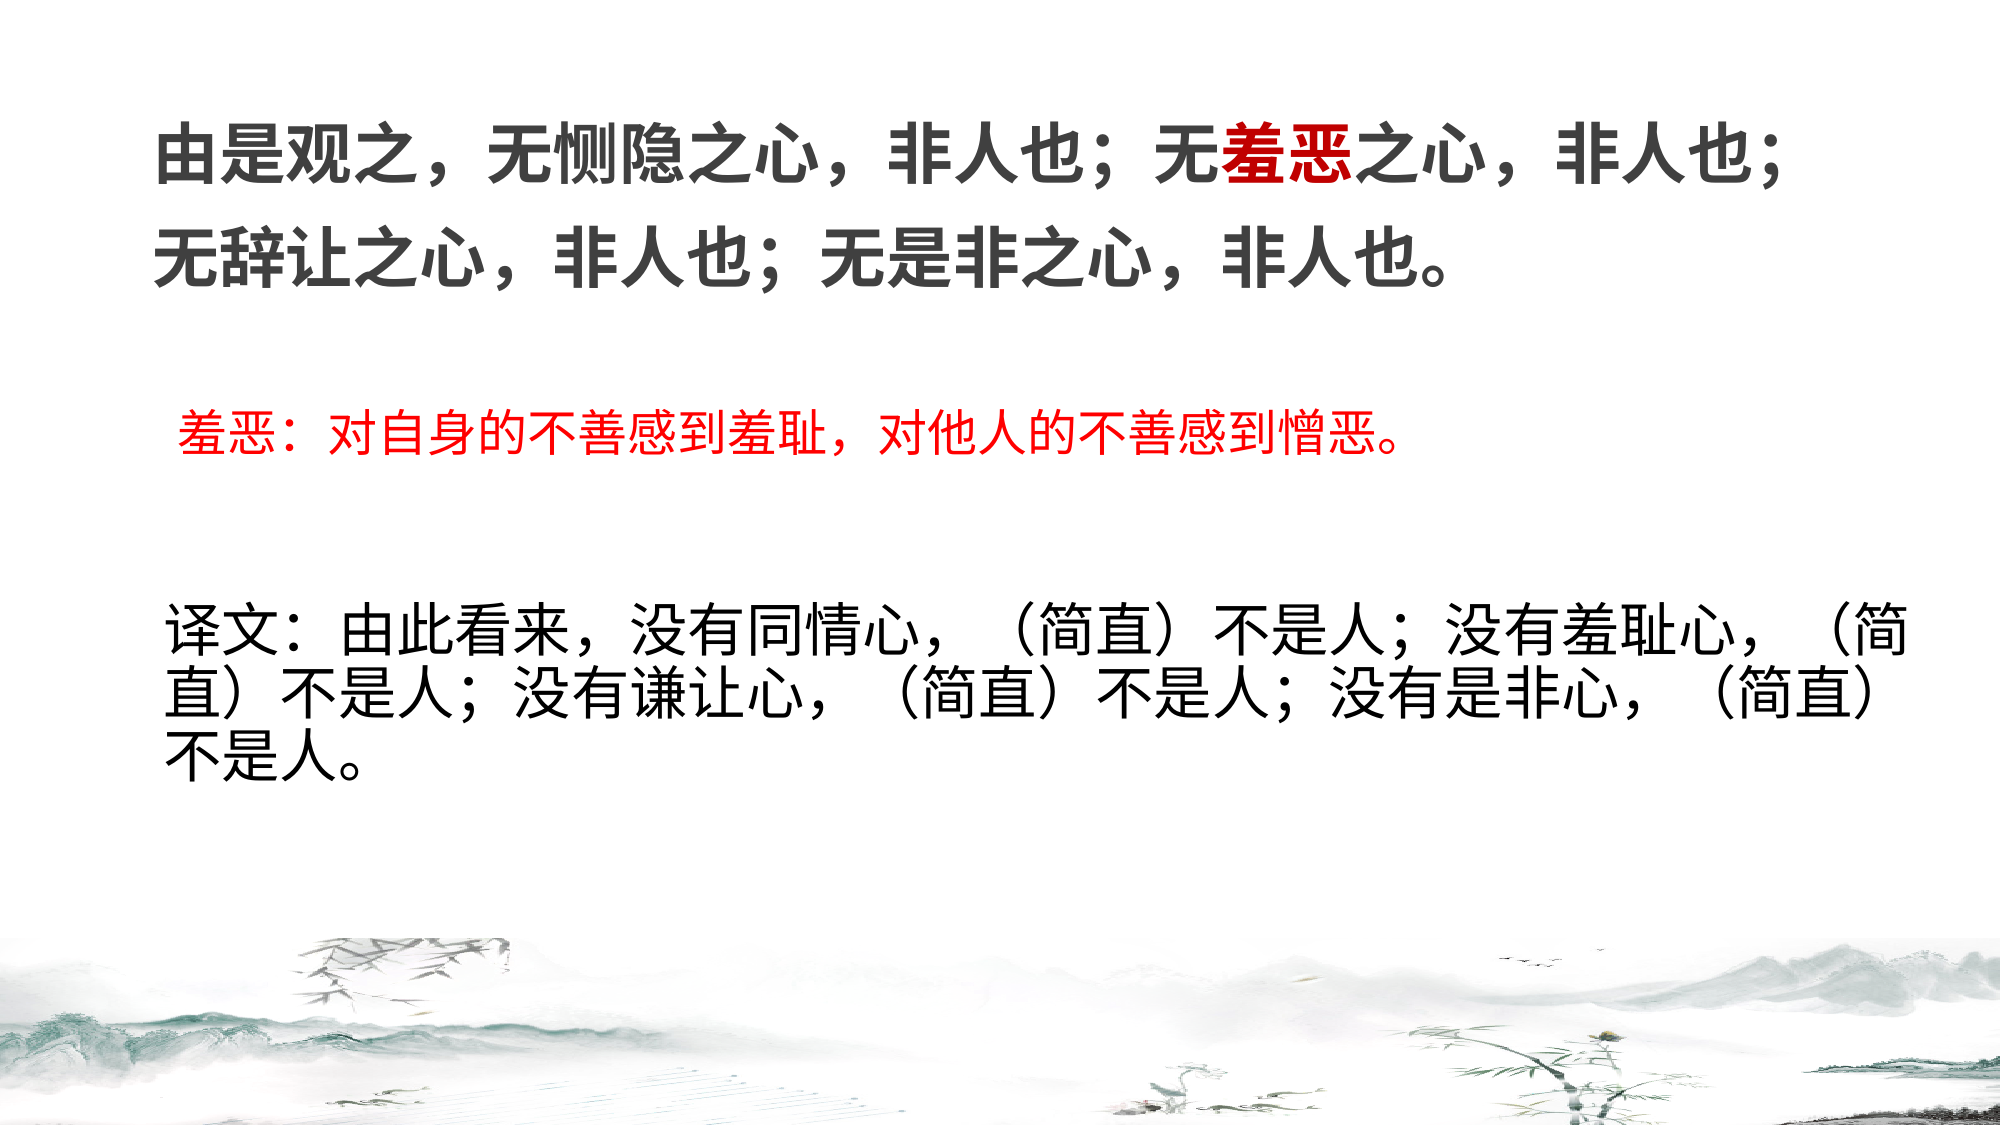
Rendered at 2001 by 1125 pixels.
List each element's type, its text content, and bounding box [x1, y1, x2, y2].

text_box 羞恶：对自身的不善感到羞耻，对他人的不善感到憎恶。 [162, 400, 1817, 509]
picture [0, 938, 2000, 1125]
text_box 译文：由此看来，没有同情心，（简直）不是人；没有羞耻心，（简直）不是人；没有谦让心，（简直）不是人；没有是非心，（简直）不是人。 [148, 594, 1942, 809]
text_box 由是观之，无恻隐之心，非人也；无羞恶之心，非人也；无辞让之心，非人也；无是非之心，非人也。 [137, 79, 1863, 365]
